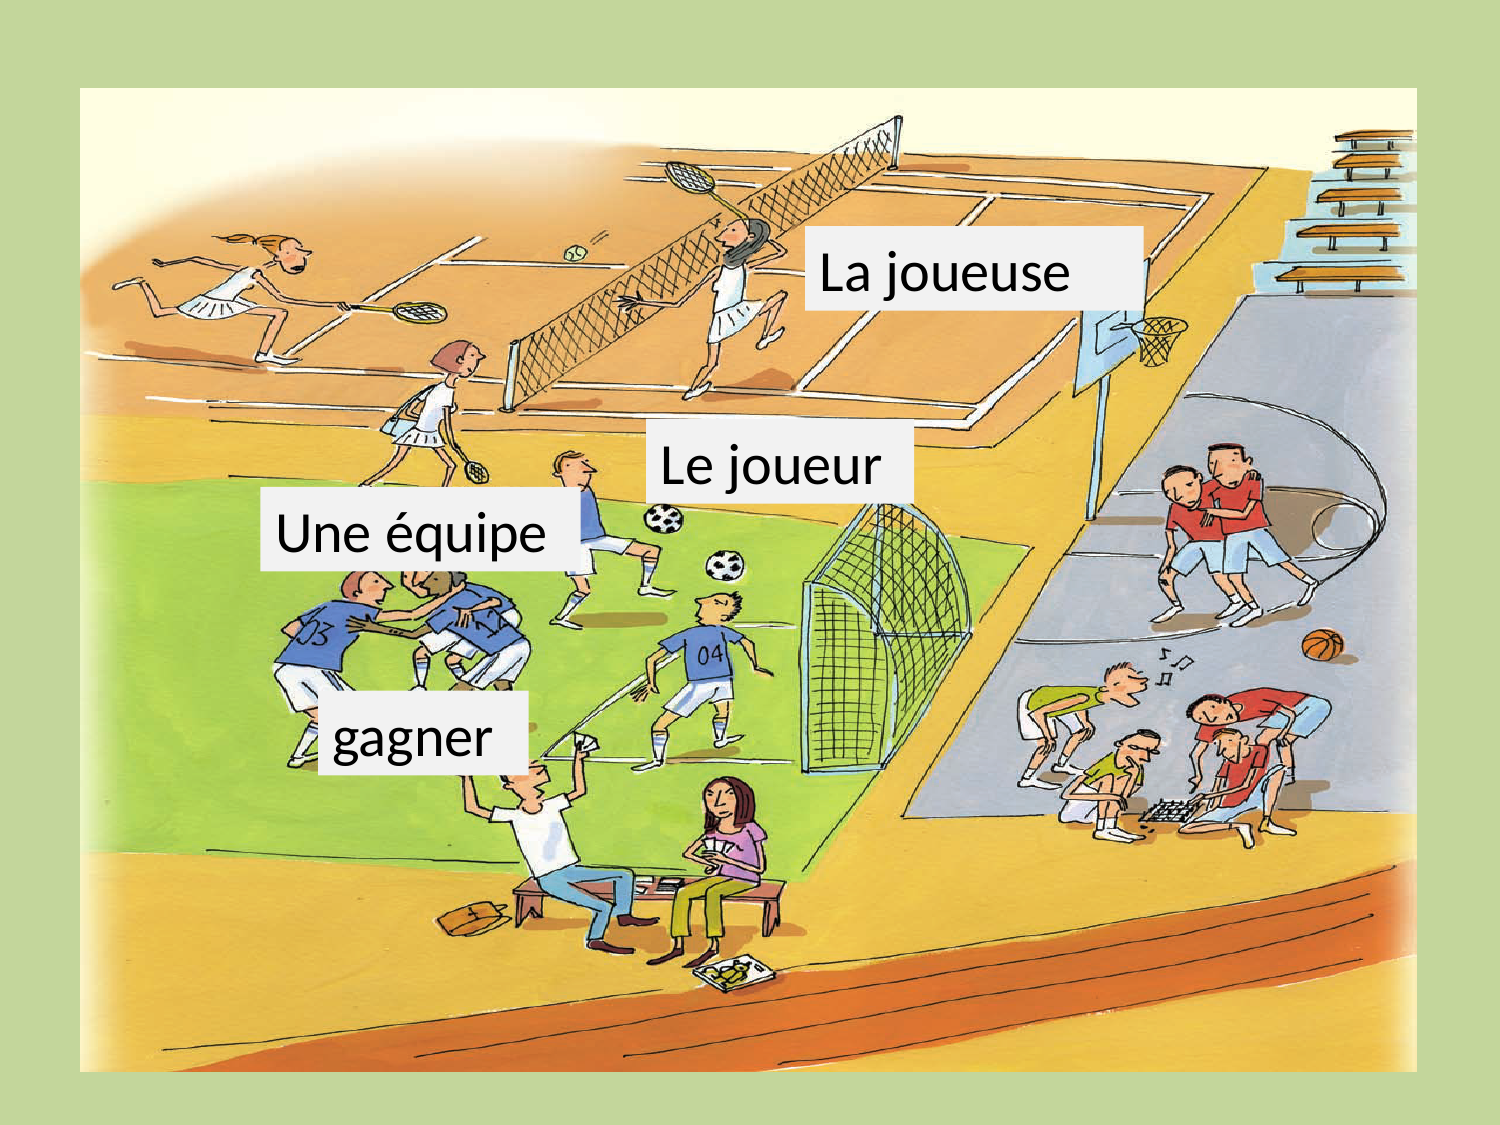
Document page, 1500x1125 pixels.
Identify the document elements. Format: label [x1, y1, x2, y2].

picture [79, 88, 1418, 1072]
